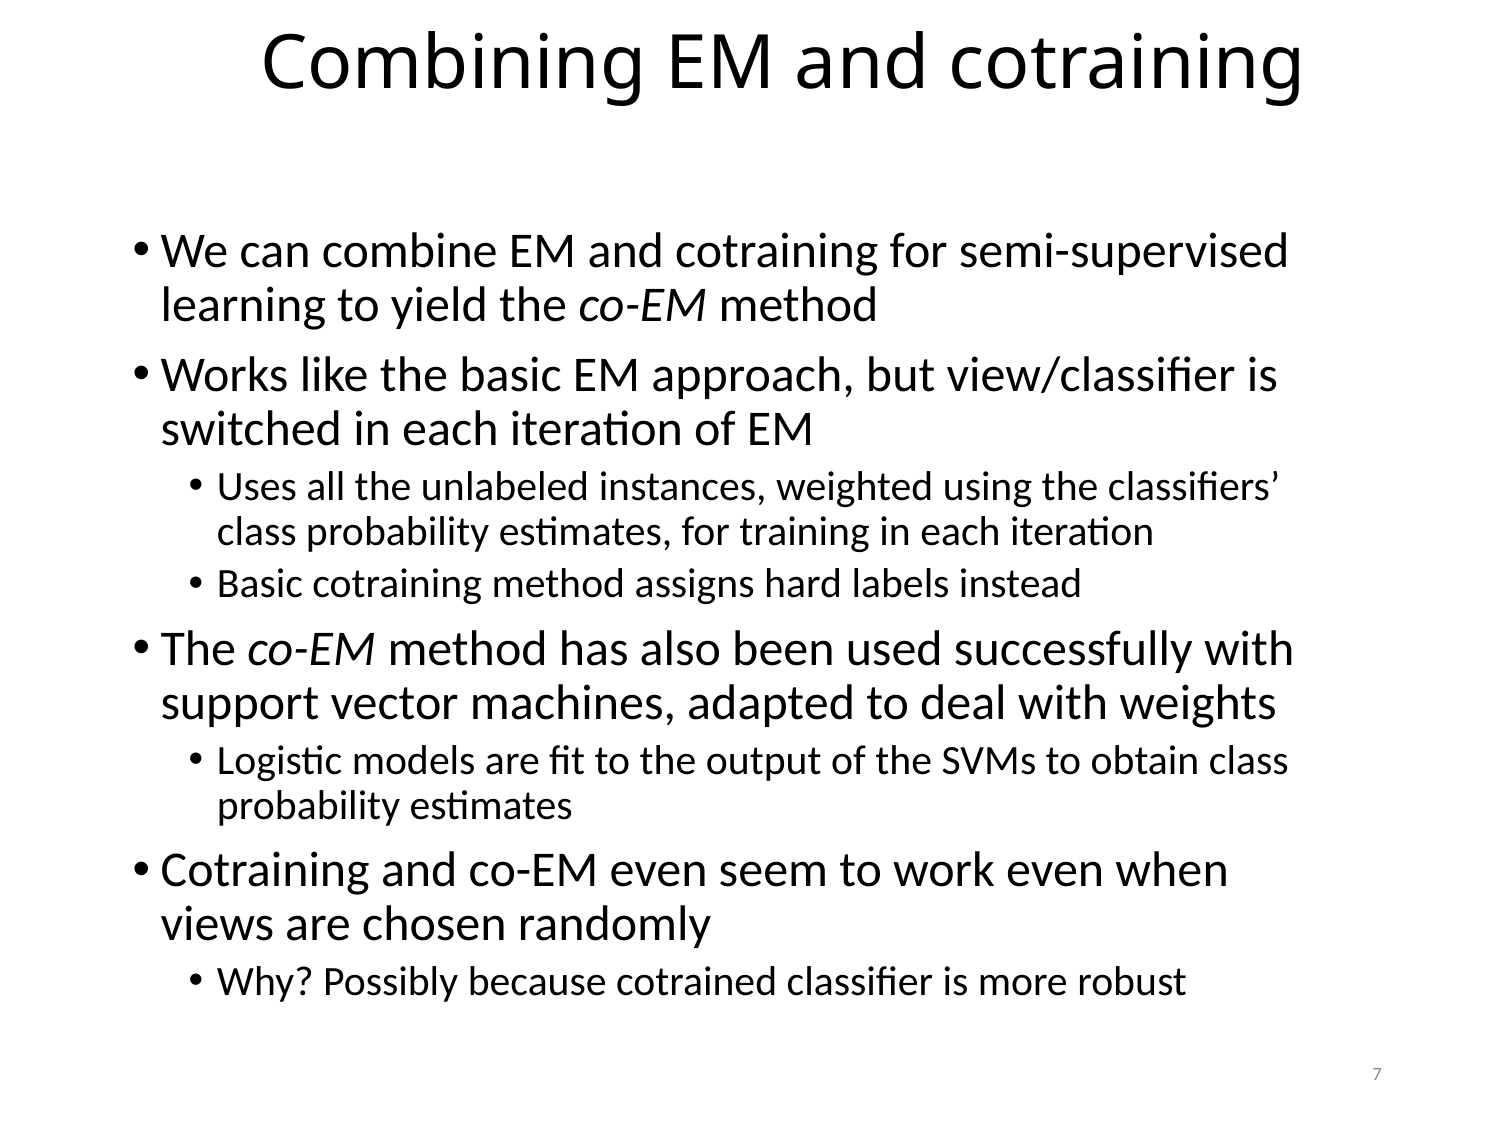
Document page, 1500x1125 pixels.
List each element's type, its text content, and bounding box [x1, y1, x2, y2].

title Combining EM and cotraining [245, 0, 1500, 159]
slide_number 7 [1059, 1042, 1397, 1103]
list We can combine EM and cotraining for semi-supervised learning to yield the co-EM method Works like the basic EM approach, but view/classifier is switched in each iteration of EM Uses all the unlabeled instances, weighted using the classifiers’ class probability estimates, for training in each iteration Basic cotraining method assigns hard labels instead The co-EM method has also been used successfully with support vector machines, adapted to deal with weights Logistic models are fit to the output of the SVMs to obtain class probability estimates Cotraining and co-EM even seem to work even when views are chosen randomly Why? Possibly because cotrained classifier is more robust [117, 217, 1350, 1013]
